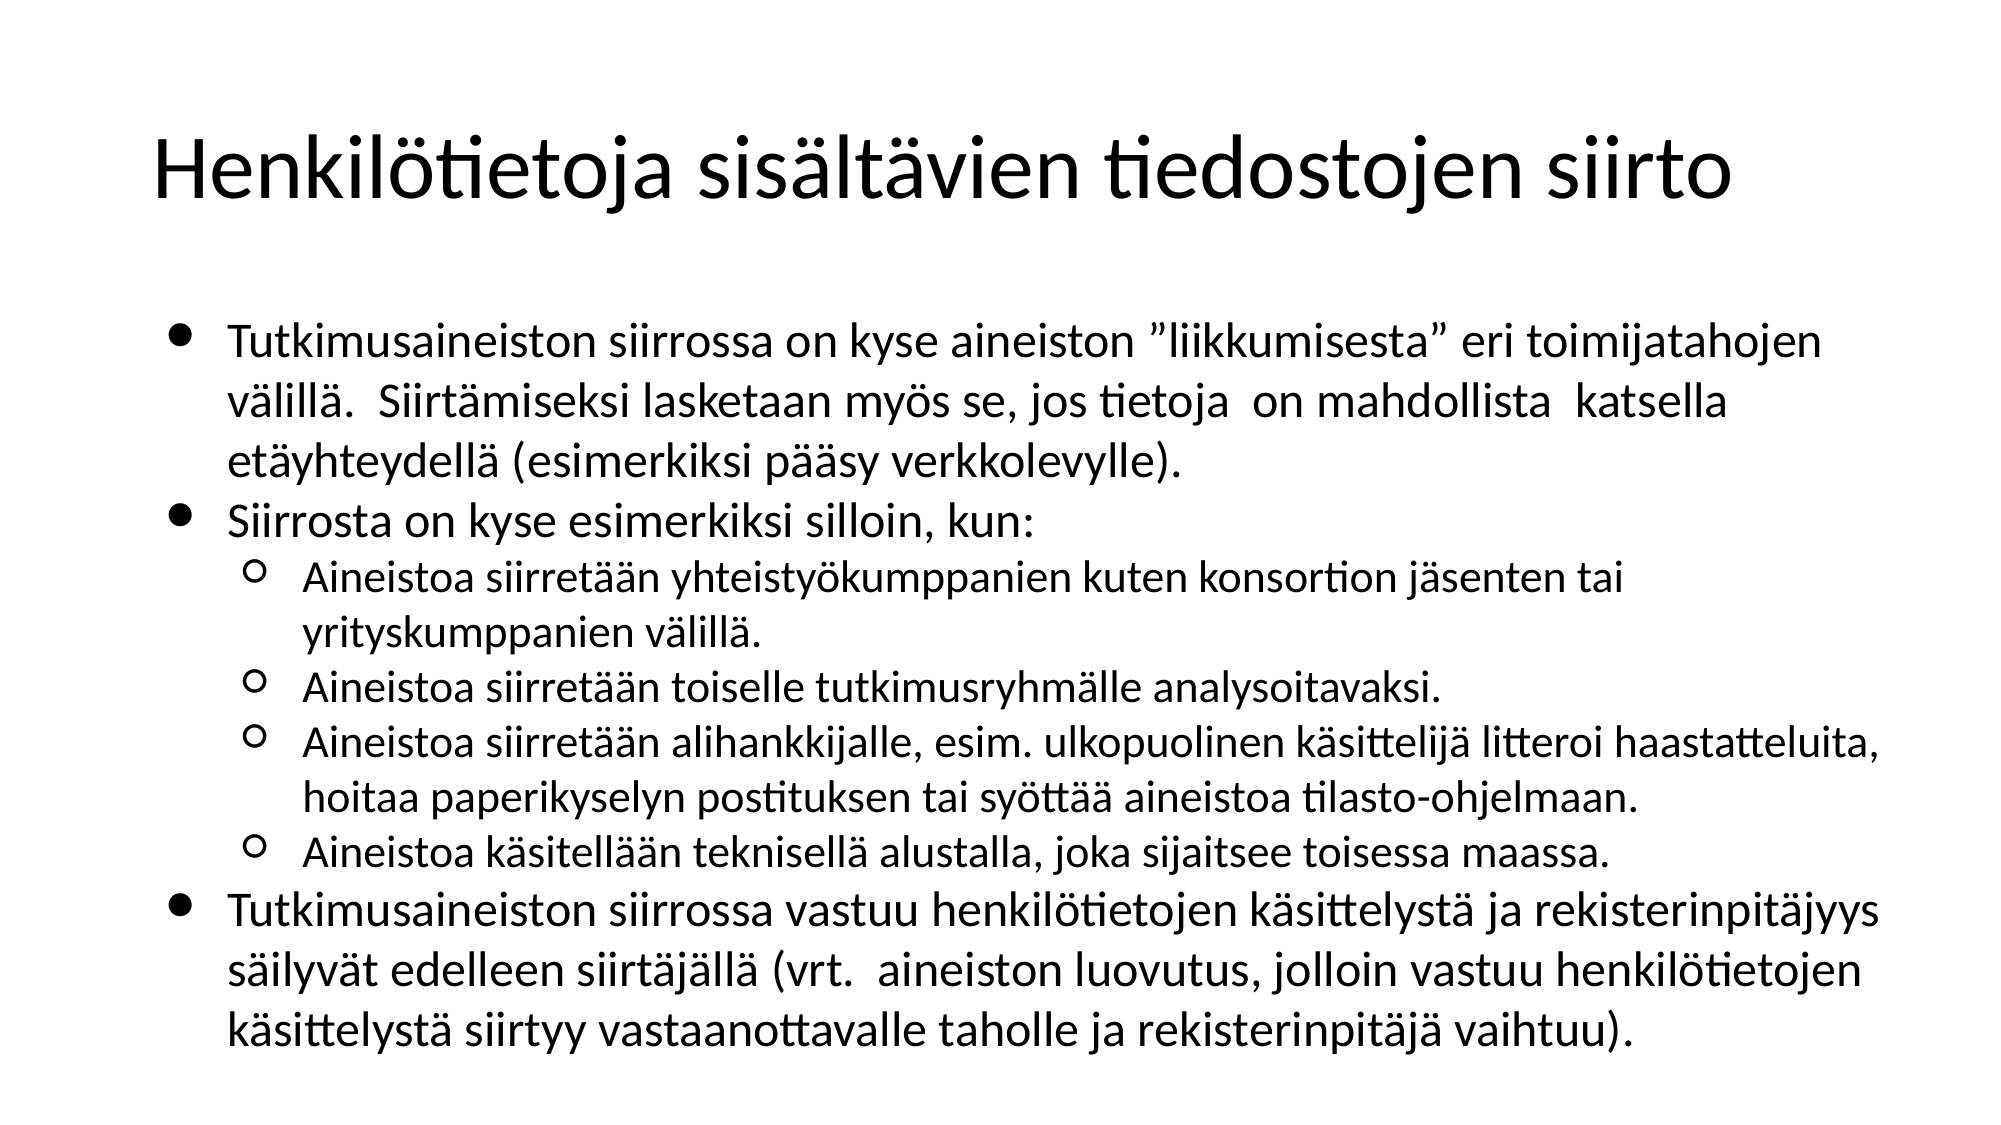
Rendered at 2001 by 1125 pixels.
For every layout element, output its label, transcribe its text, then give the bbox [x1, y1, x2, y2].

title Henkilötietoja sisältävien tiedostojen siirto [137, 59, 1863, 278]
list Tutkimusaineiston siirrossa on kyse aineiston ”liikkumisesta” eri toimijatahojen välillä. Siirtämiseksi lasketaan myös se, jos tietoja on mahdollista katsella etäyhteydellä (esimerkiksi pääsy verkkolevylle). Siirrosta on kyse esimerkiksi silloin, kun: Aineistoa siirretään yhteistyökumppanien kuten konsortion jäsenten tai yrityskumppanien välillä. Aineistoa siirretään toiselle tutkimusryhmälle analysoitavaksi. Aineistoa siirretään alihankkijalle, esim. ulkopuolinen käsittelijä litteroi haastatteluita, hoitaa paperikyselyn postituksen tai syöttää aineistoa tilasto-ohjelmaan. Aineistoa käsitellään teknisellä alustalla, joka sijaitsee toisessa maassa. Tutkimusaineiston siirrossa vastuu henkilötietojen käsittelystä ja rekisterinpitäjyys säilyvät edelleen siirtäjällä (vrt. aineiston luovutus, jolloin vastuu henkilötietojen käsittelystä siirtyy vastaanottavalle taholle ja rekisterinpitäjä vaihtuu). [137, 299, 1915, 1106]
